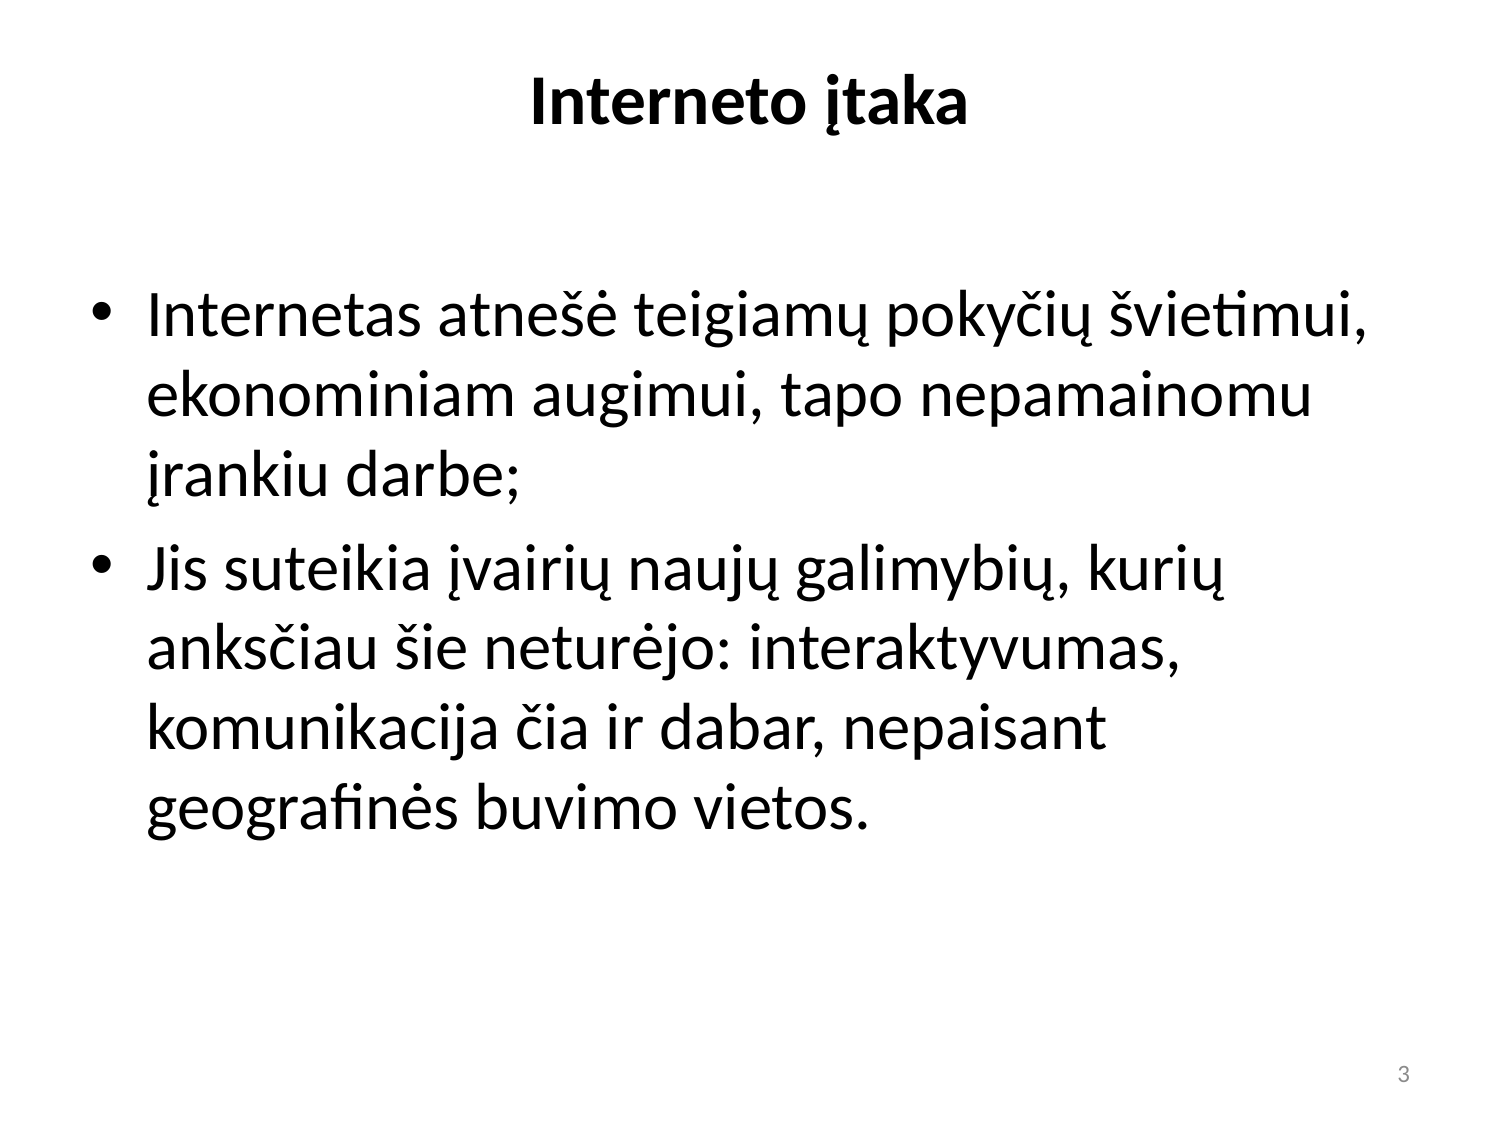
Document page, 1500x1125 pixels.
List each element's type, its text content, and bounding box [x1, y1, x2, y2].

title Interneto įtaka [75, 45, 1425, 233]
slide_number 3 [1074, 1042, 1425, 1103]
list Internetas atnešė teigiamų pokyčių švietimui, ekonominiam augimui, tapo nepamainomu įrankiu darbe; Jis suteikia įvairių naujų galimybių, kurių anksčiau šie neturėjo: interaktyvumas, komunikacija čia ir dabar, nepaisant geografinės buvimo vietos. [75, 262, 1425, 1005]
